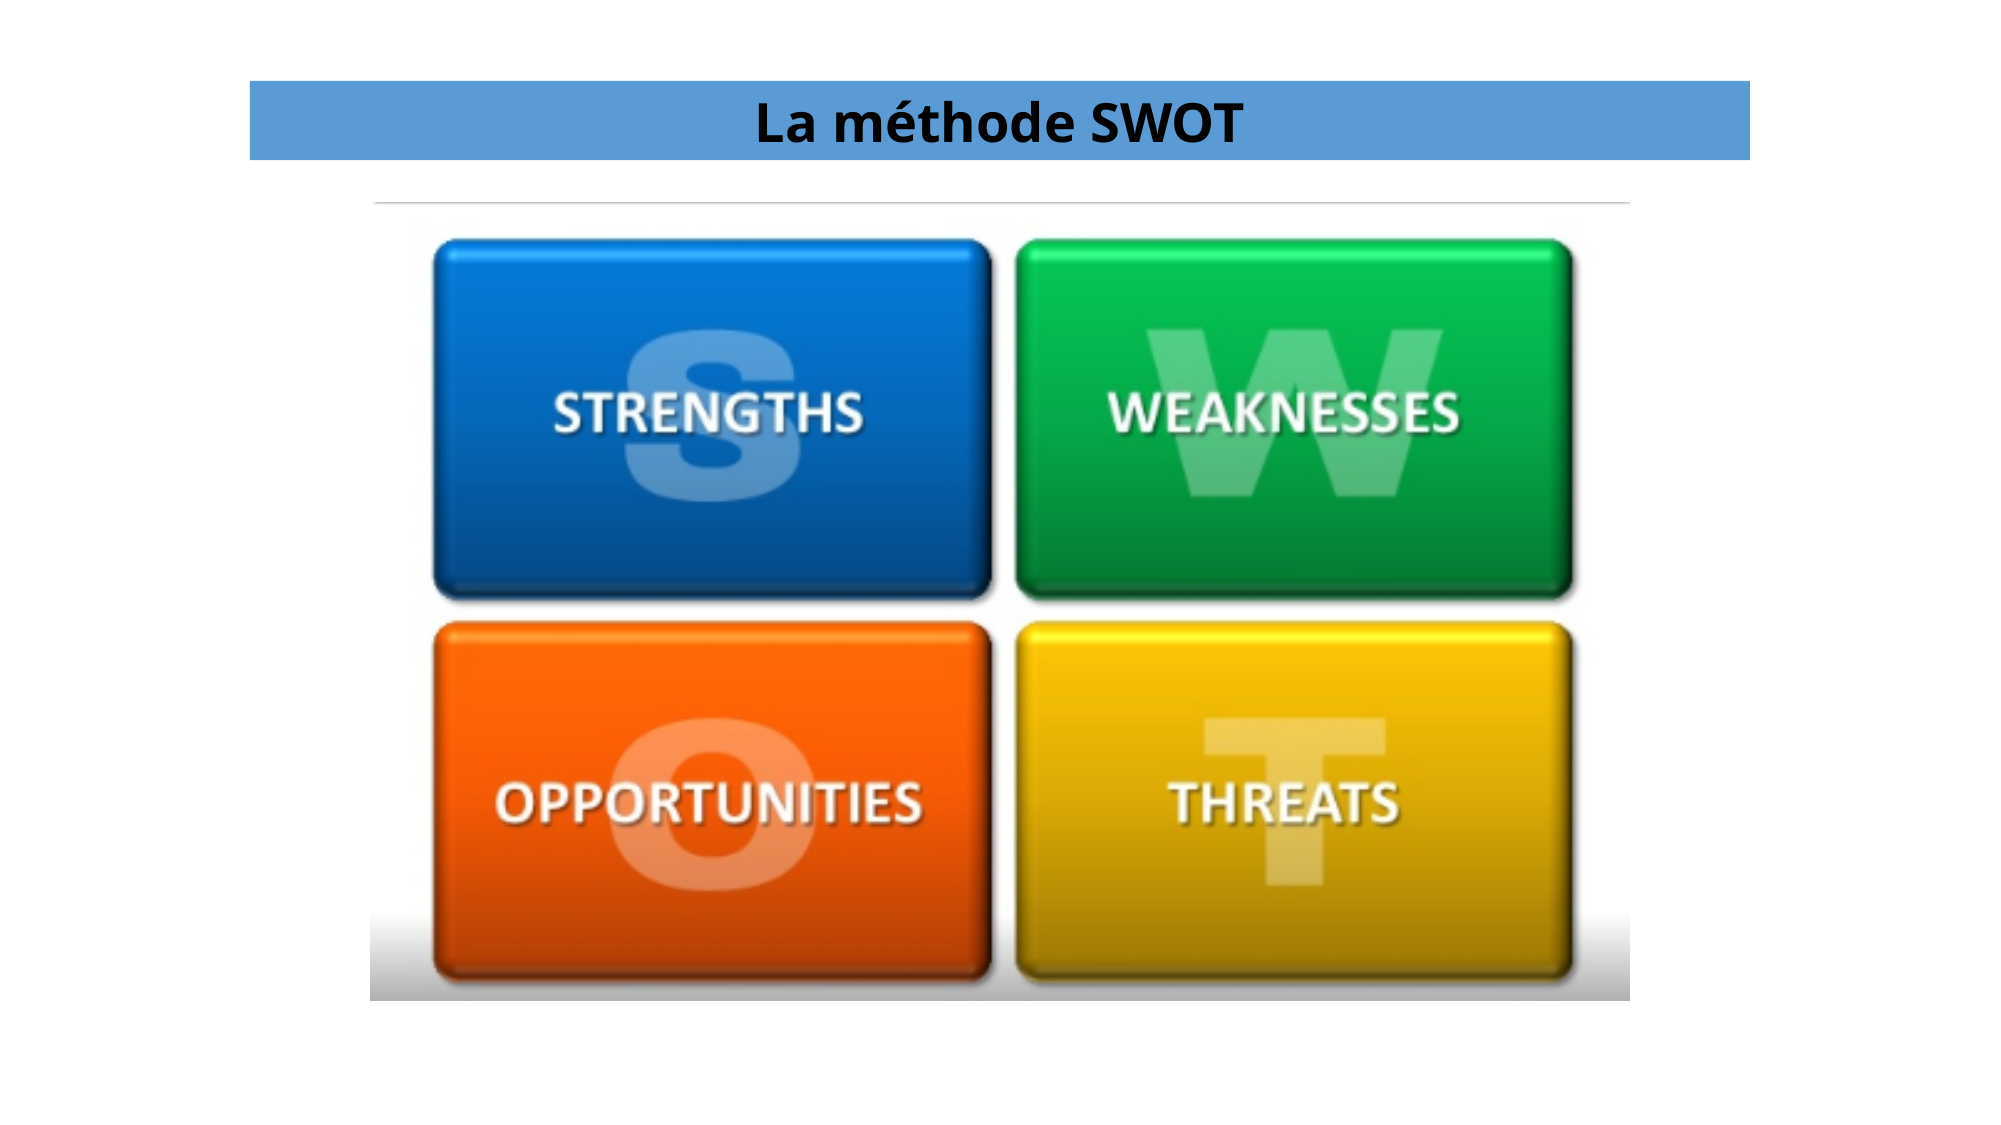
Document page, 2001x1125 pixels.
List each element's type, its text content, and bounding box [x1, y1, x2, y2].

picture [370, 202, 1630, 1001]
text_box La méthode SWOT [249, 80, 1750, 161]
